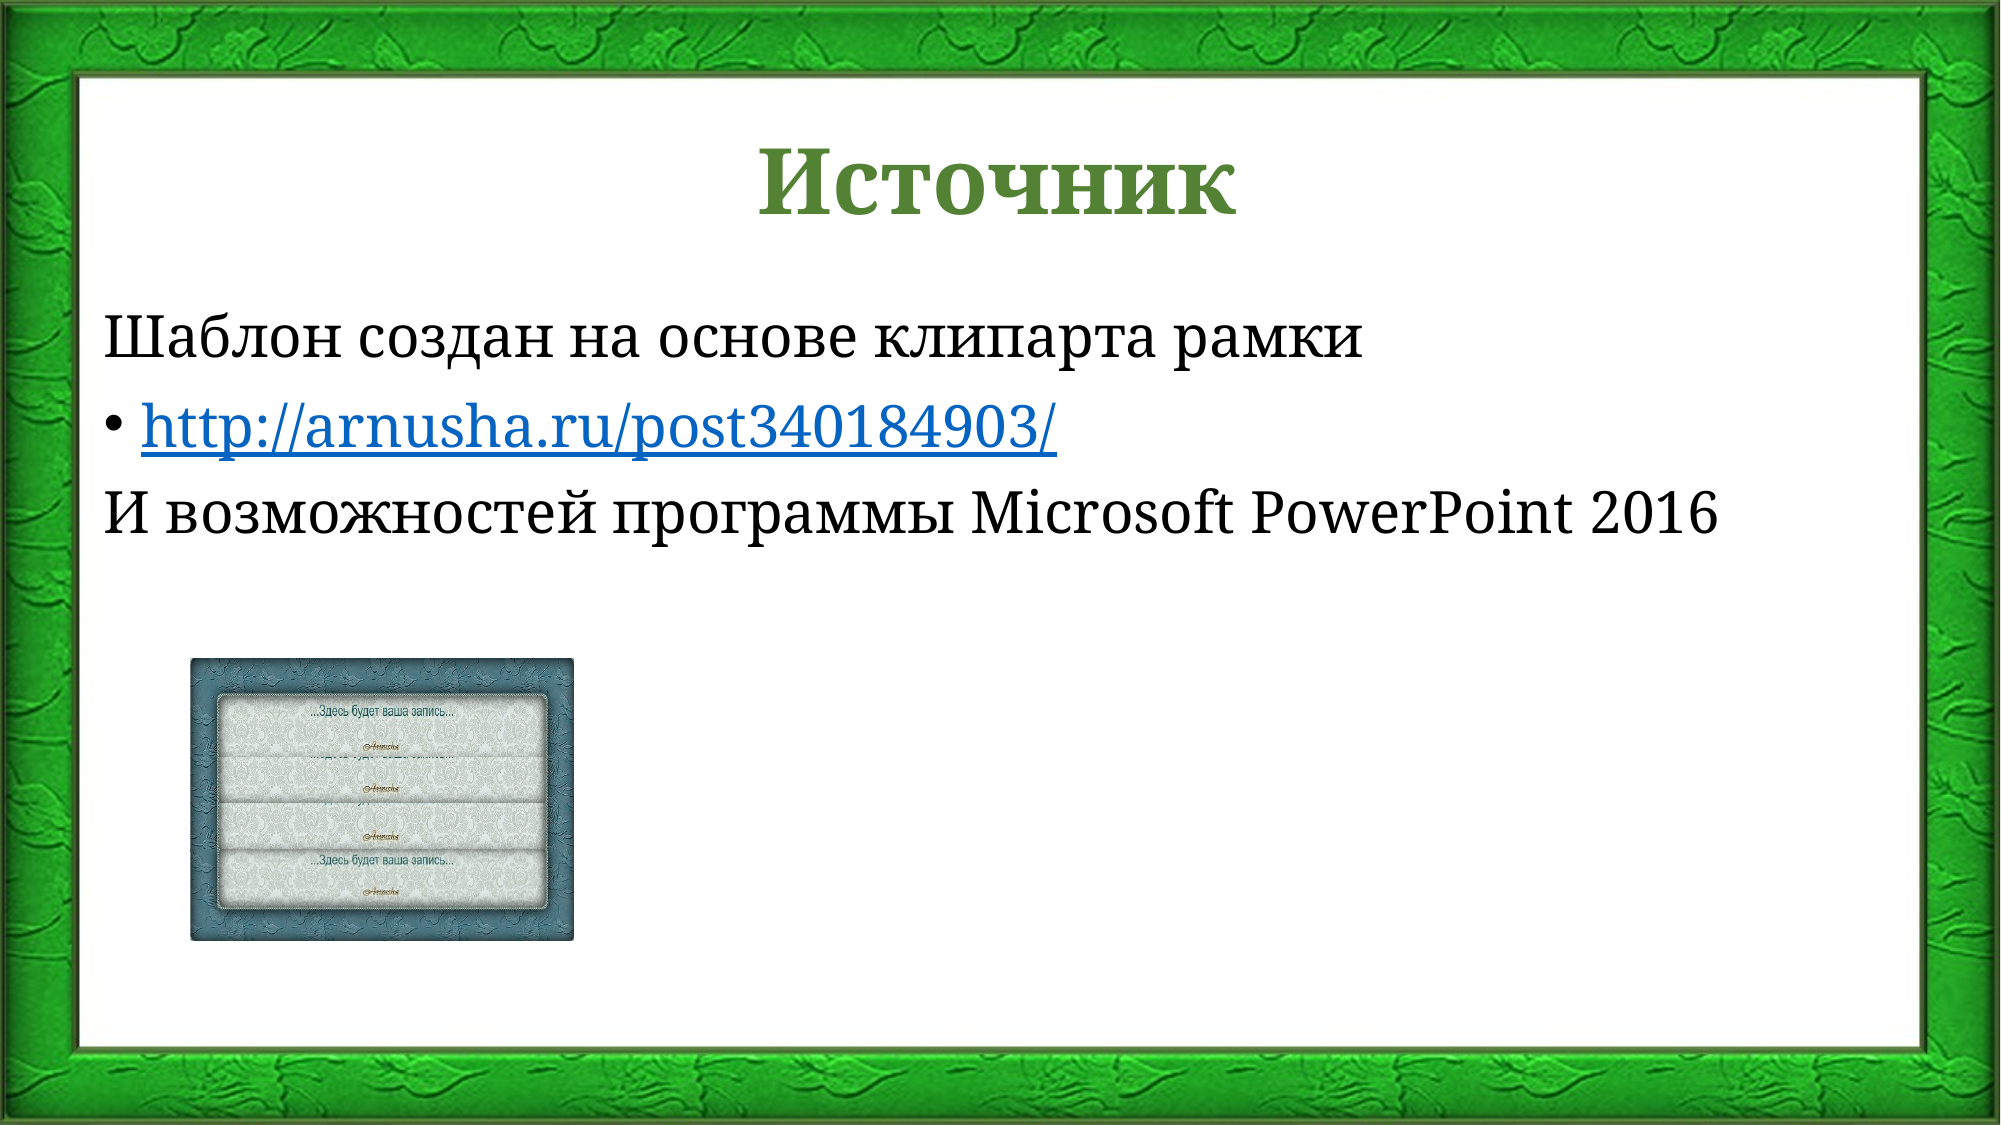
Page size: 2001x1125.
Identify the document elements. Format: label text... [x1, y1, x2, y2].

list Шаблон создан на основе клипарта рамки http://arnusha.ru/post340184903/ И возможностей программы Microsoft PowerPoint 2016 [88, 299, 1906, 1026]
picture [0, 0, 2001, 1125]
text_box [190, 658, 574, 941]
title Источник [88, 88, 1906, 281]
